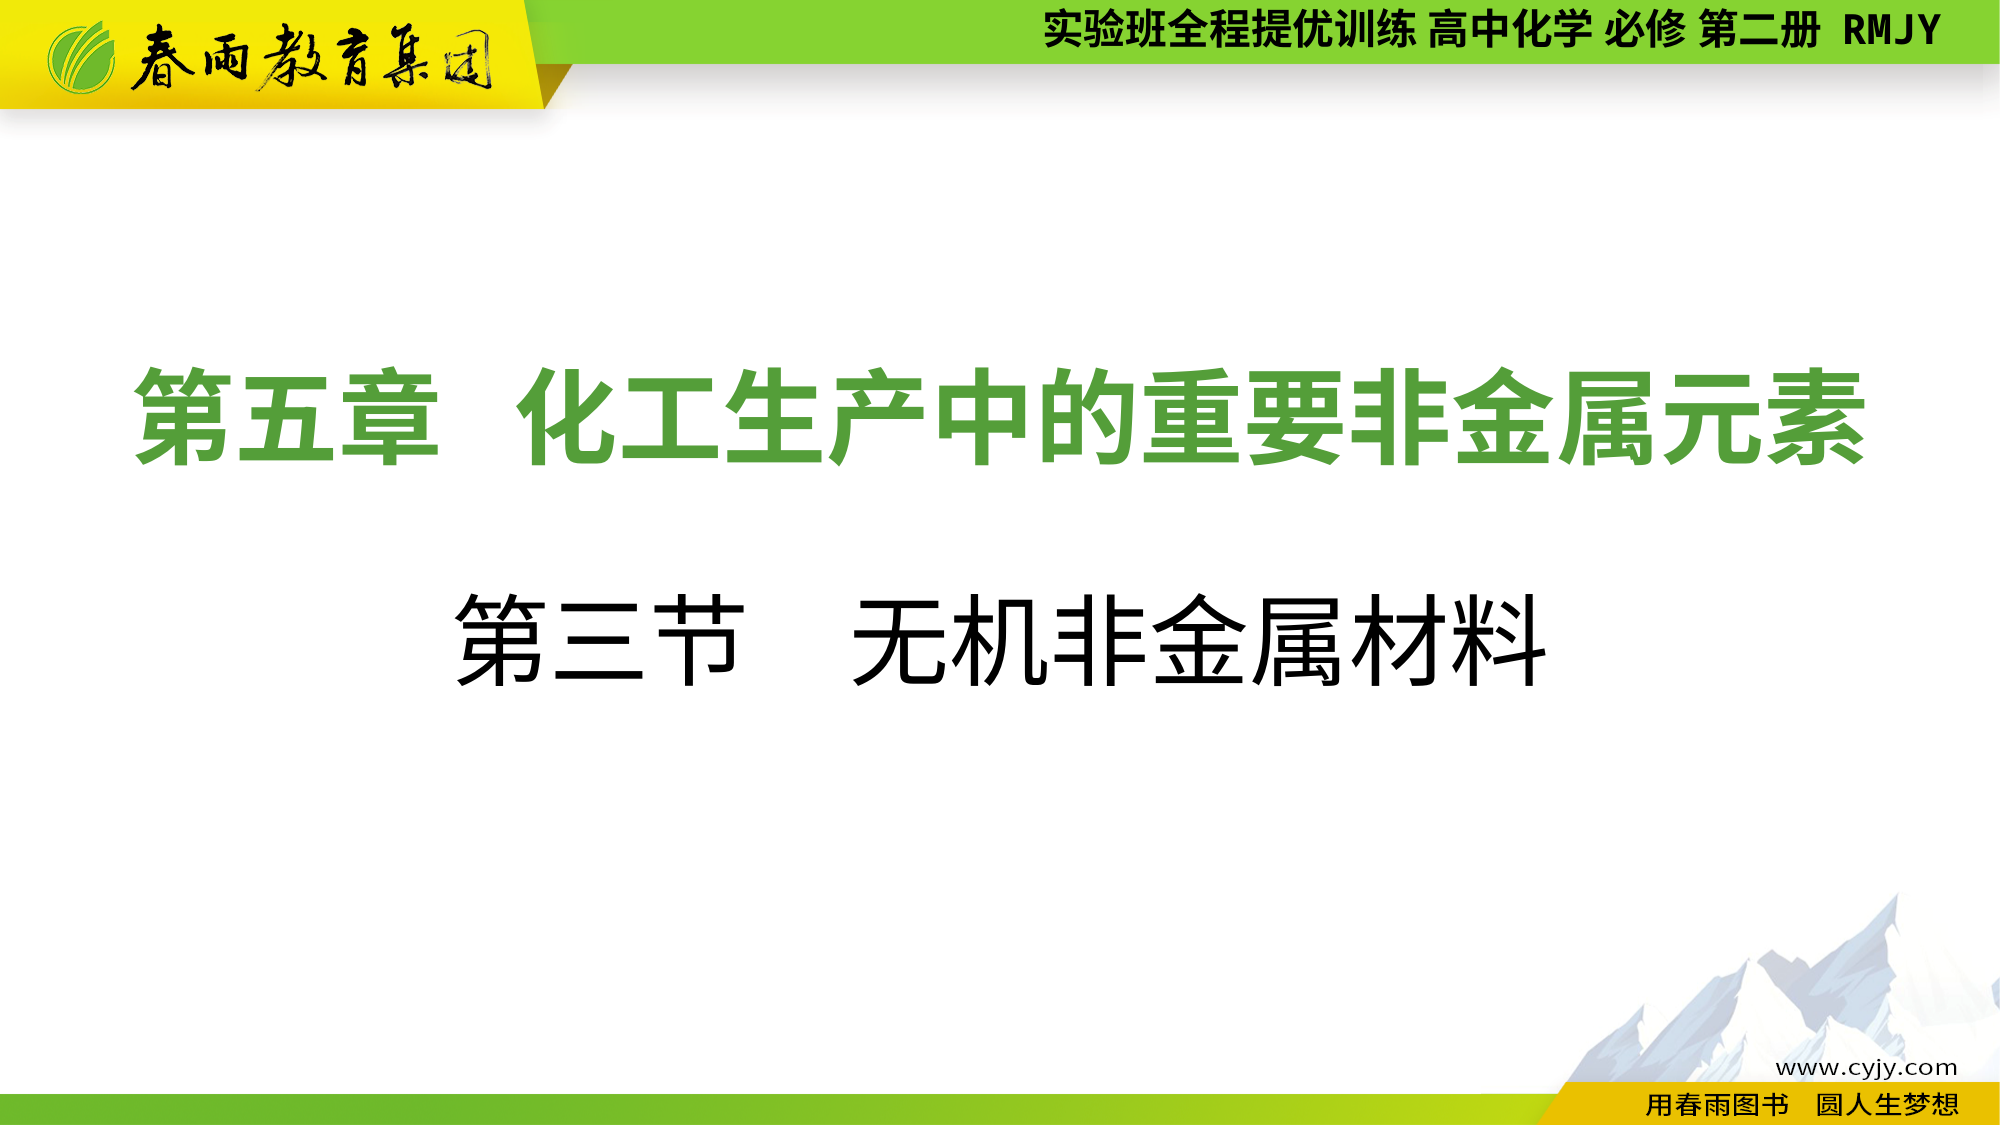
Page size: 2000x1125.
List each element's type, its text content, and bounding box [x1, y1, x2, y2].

text_box 第三节 无机非金属材料 [54, 511, 1946, 706]
picture [0, 0, 2000, 1125]
text_box 第五章 化工生产中的重要非金属元素 [54, 282, 1946, 485]
